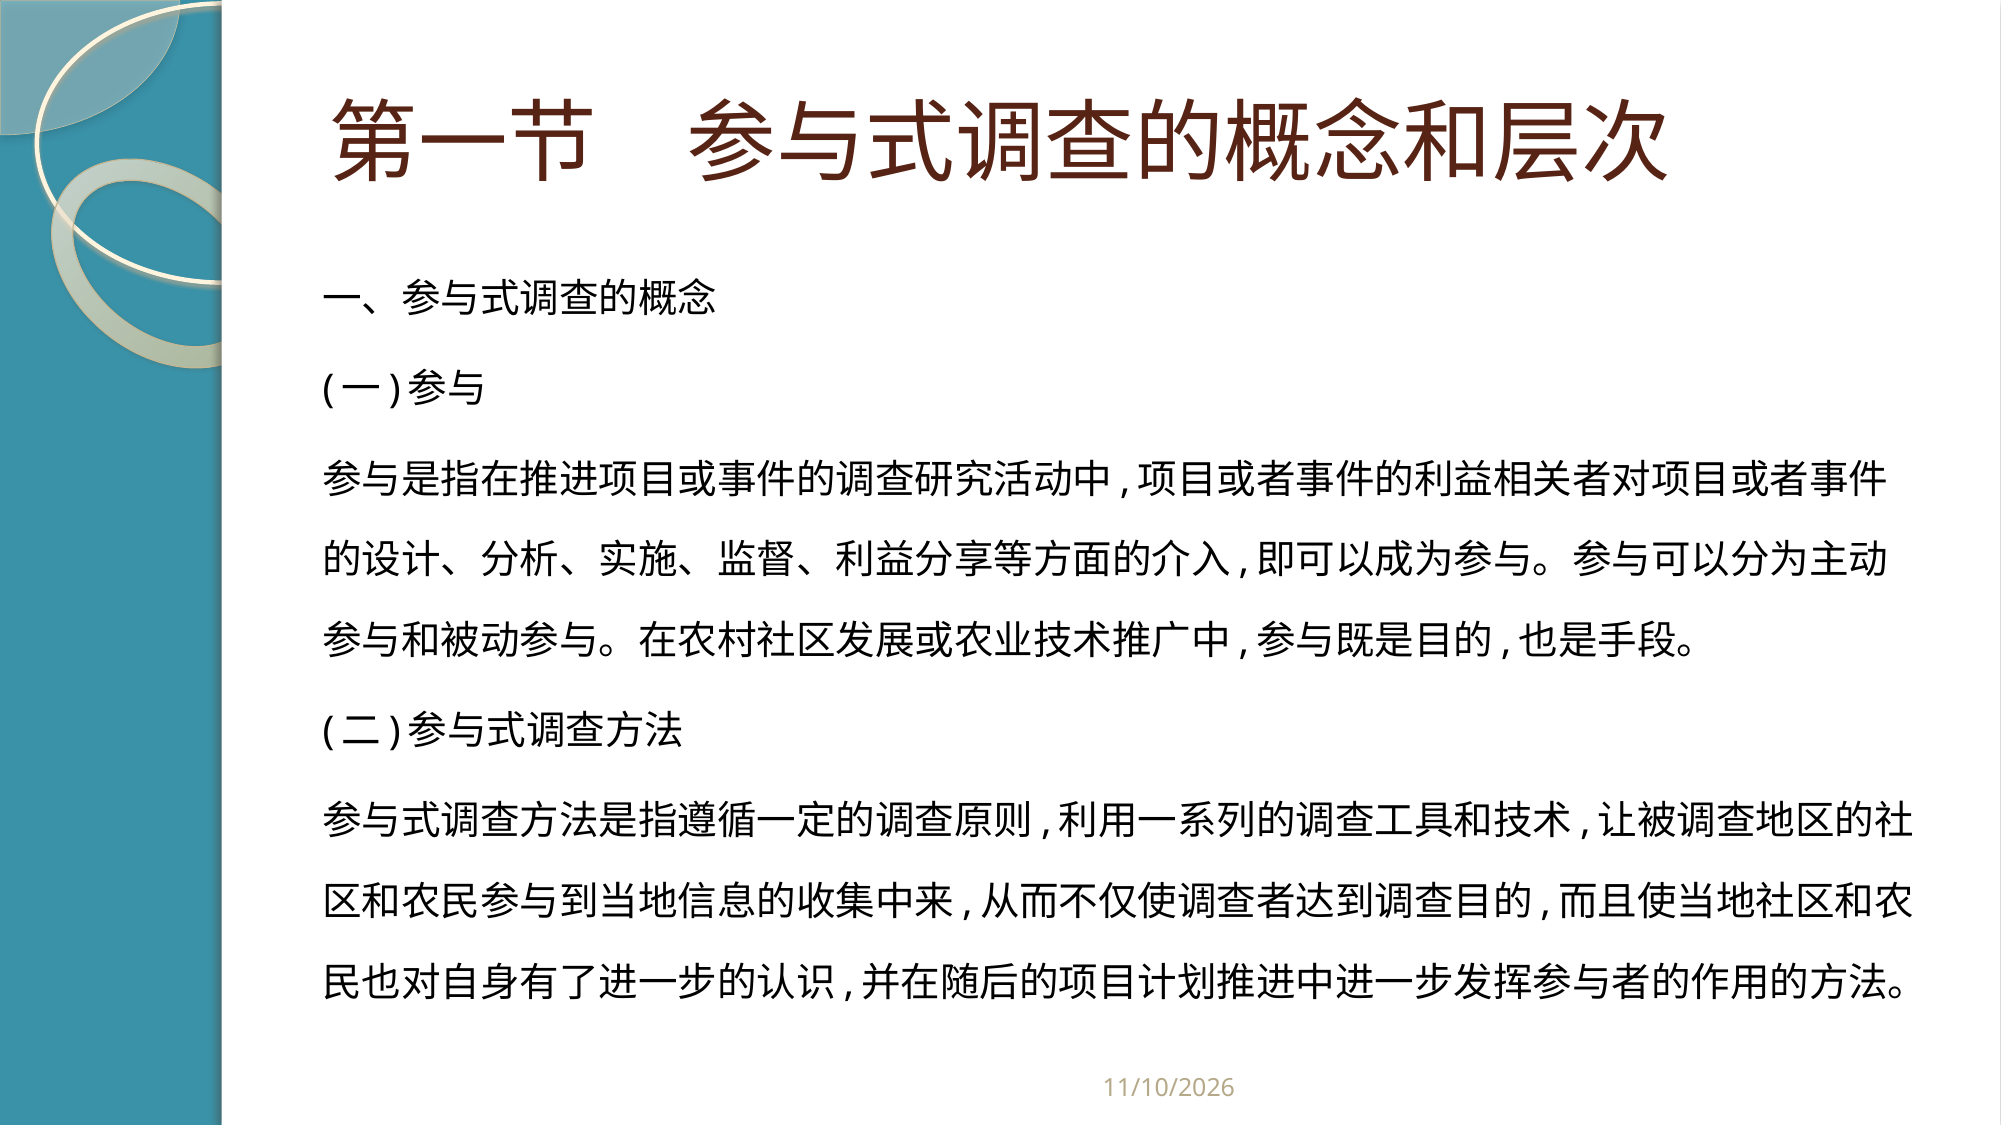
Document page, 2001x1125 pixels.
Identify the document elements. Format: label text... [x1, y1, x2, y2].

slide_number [783, 1034, 1250, 1113]
list 一、参与式调查的概念 (一)参与 参与是指在推进项目或事件的调查研究活动中,项目或者事件的利益相关者对项目或者事件的设计、分析、实施、监督、利益分享等方面的介入,即可以成为参与。参与可以分为主动参与和被动参与。在农村社区发展或农业技术推广中,参与既是目的,也是手段。 (二)参与式调查方法 参与式调查方法是指遵循一定的调查原则,利用一系列的调查工具和技术,让被调查地区的社区和农民参与到当地信息的收集中来,从而不仅使调查者达到调查目的,而且使当地社区和农民也对自身有了进一步的认识,并在随后的项目计划推进中进一步发挥参与者的作用的方法。 [295, 232, 1936, 1086]
title 第一节 参与式调查的概念和层次 [313, 45, 1954, 233]
